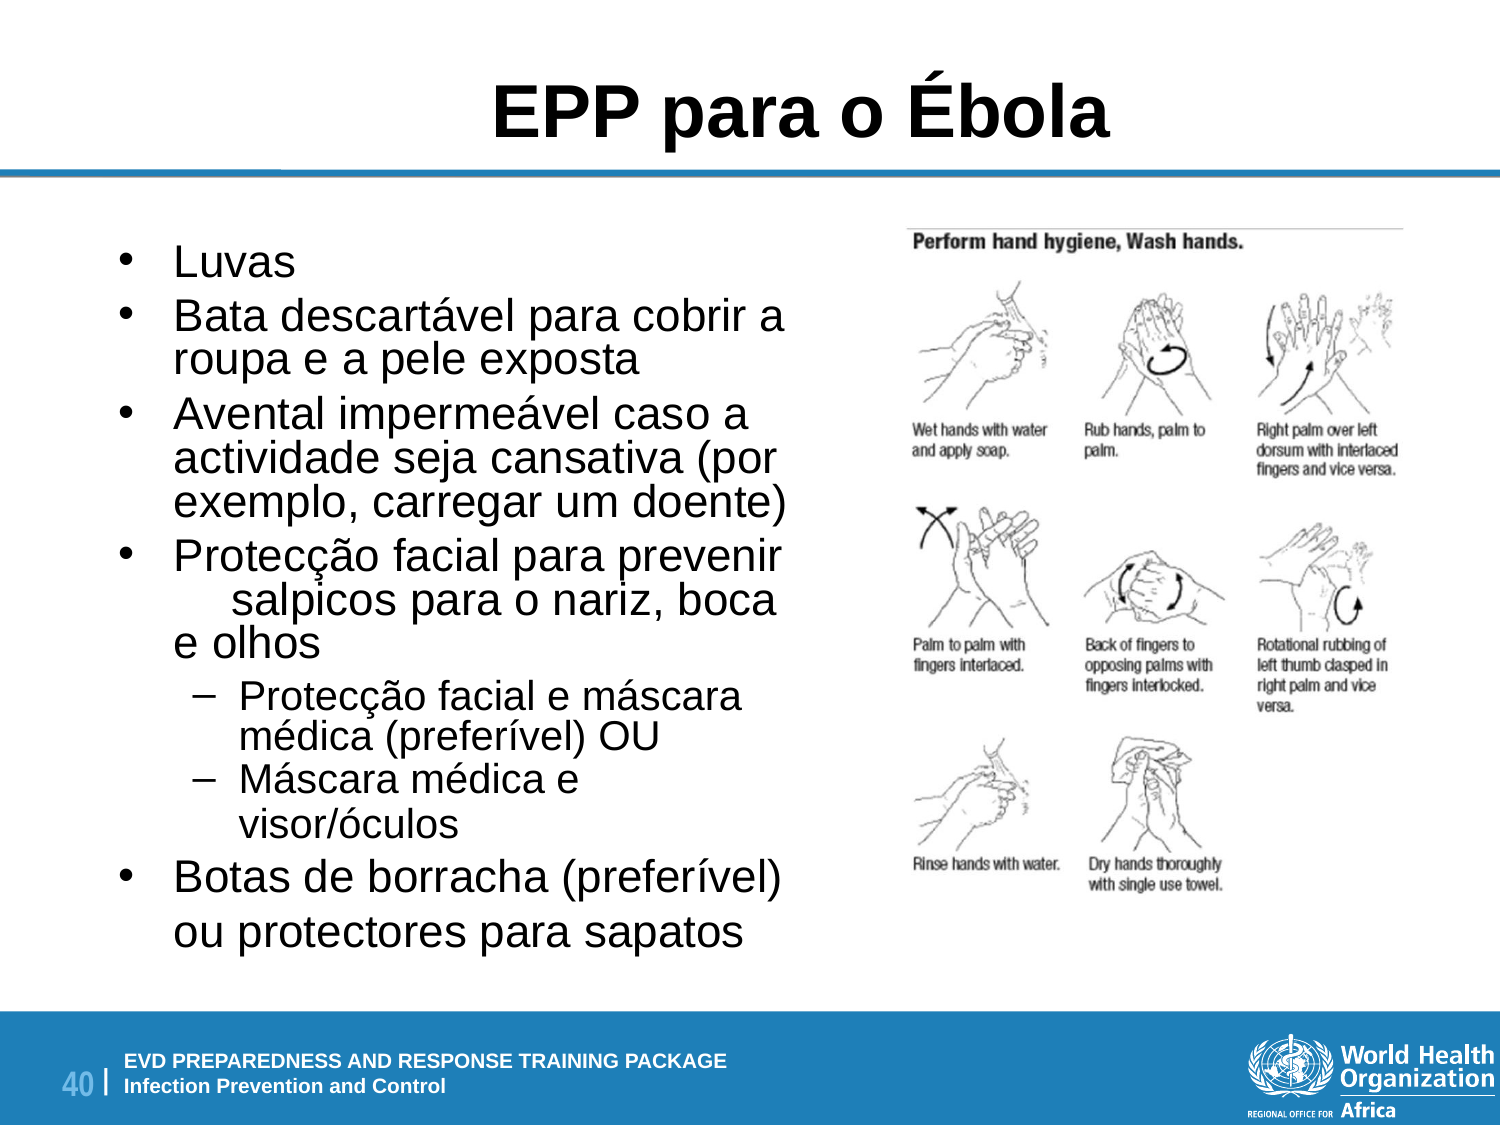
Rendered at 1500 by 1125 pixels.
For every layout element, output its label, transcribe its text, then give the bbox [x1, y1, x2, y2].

text_box [905, 226, 1404, 919]
title EPP para o Ébola [194, 0, 1117, 202]
text_box Luvas Bata descartável para cobrir a roupa e a pele exposta Avental impermeável caso a actividade seja cansativa (por exemplo, carregar um doente) Protecção facial para prevenir salpicos para o nariz, boca e olhos Protecção facial e máscara médica (preferível) OU Máscara médica e visor/óculos Botas de borracha (preferível) ou protectores para sapatos [116, 231, 804, 957]
